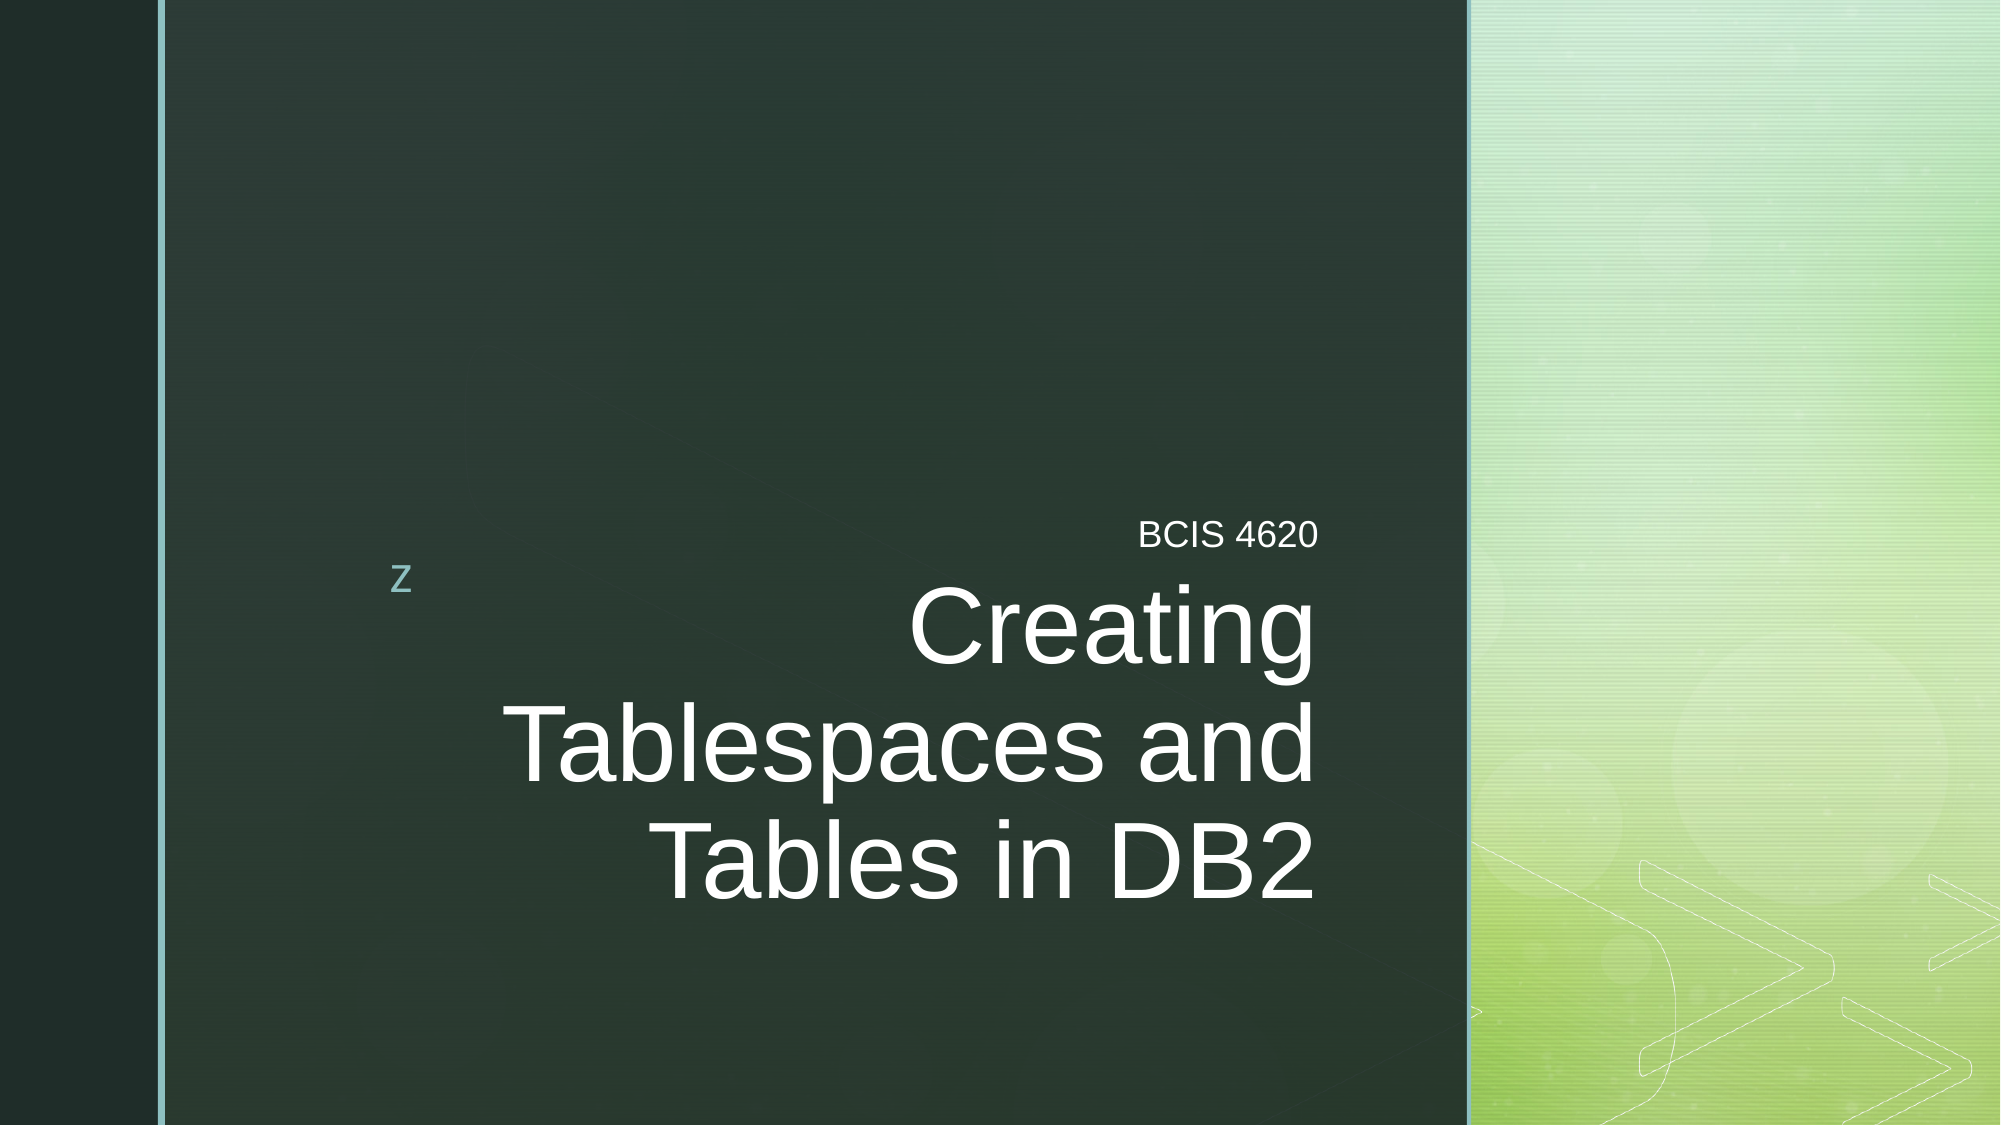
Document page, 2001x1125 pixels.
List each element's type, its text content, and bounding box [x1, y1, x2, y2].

subtitle BCIS 4620 [454, 372, 1334, 563]
title Creating Tablespaces and Tables in DB2 [428, 562, 1334, 935]
picture [1472, 0, 2001, 1125]
